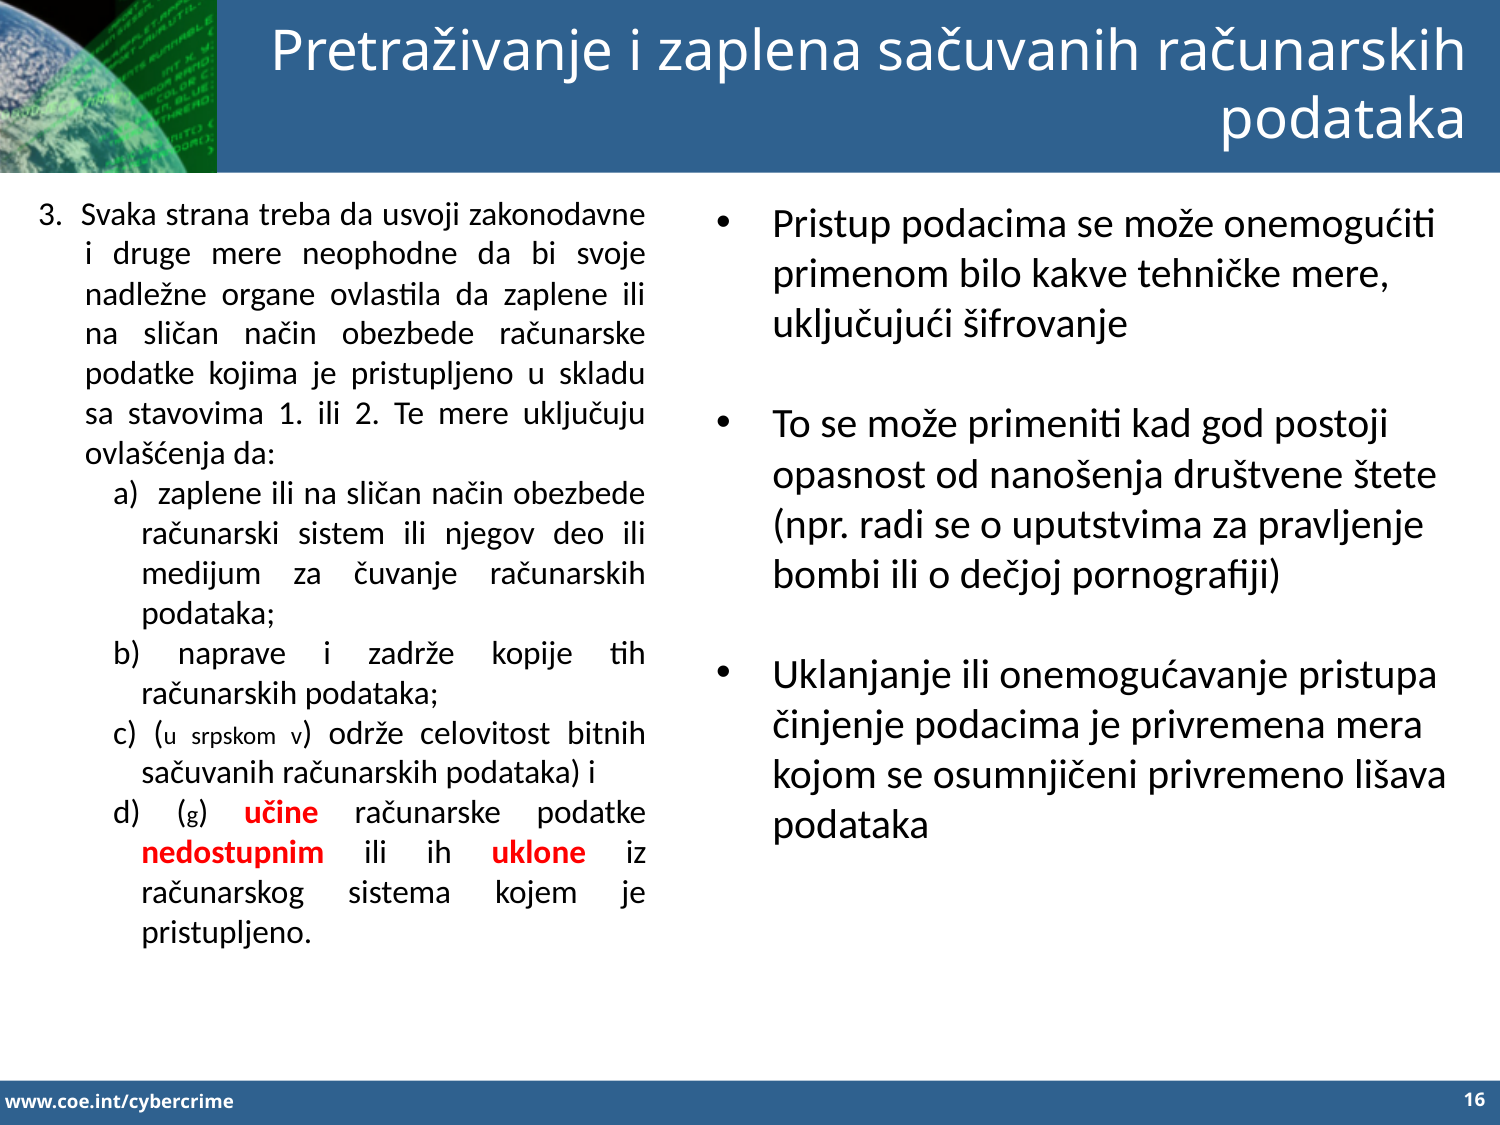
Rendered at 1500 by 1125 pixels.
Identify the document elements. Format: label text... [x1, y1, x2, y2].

picture [0, 0, 217, 173]
text_box Pristup podacima se može onemogućiti primenom bilo kakve tehničke mere, uključujući šifrovanje To se može primeniti kad god postoji opasnost od nanošenja društvene štete (npr. radi se o uputstvima za pravljenje bombi ili o dečjoj pornografiji) Uklanjanje ili onemogućavanje pristupa činjenje podacima je privremena mera kojom se osumnjičeni privremeno lišava podataka [701, 188, 1480, 854]
text_box 3. Svaka strana treba da usvoji zakonodavne i druge mere neophodne da bi svoje nadležne organe ovlastila da zaplene ili na sličan način obezbede računarske podatke kojima je pristupljeno u skladu sa stavovima 1. ili 2. Te mere uključuju ovlašćenja da: a) zaplene ili na sličan način obezbede računarski sistem ili njegov deo ili medijum za čuvanje računarskih podataka; b) naprave i zadrže kopije tih računarskih podataka; c) (u srpskom v) održe celovitost bitnih sačuvanih računarskih podataka) i d) (g) učine računarske podatke nedostupnim ili ih uklone iz računarskog sistema kojem je pristupljeno. [23, 184, 662, 958]
text_box Pretraživanje i zaplena sačuvanih računarskih podataka [230, 7, 1483, 157]
